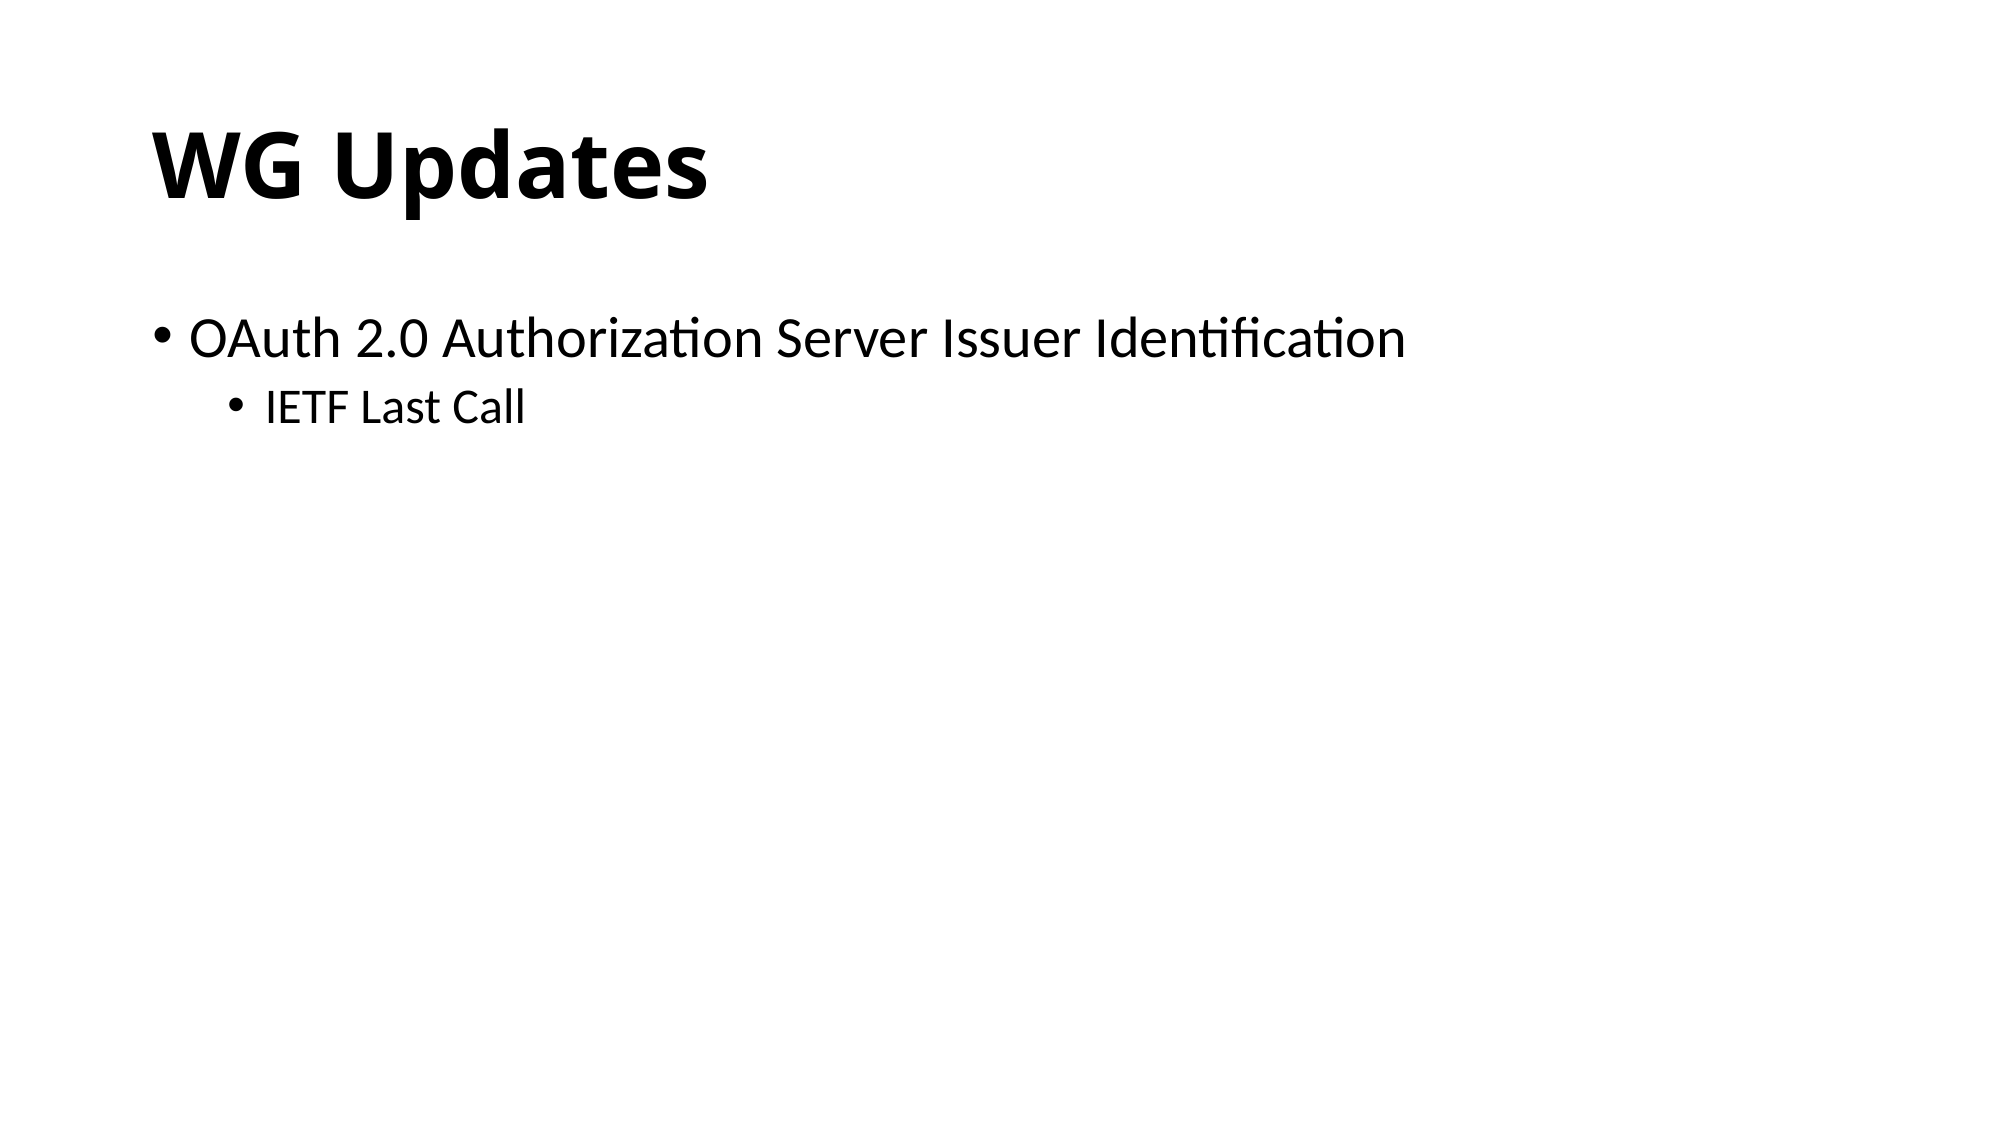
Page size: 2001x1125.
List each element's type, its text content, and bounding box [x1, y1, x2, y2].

list OAuth 2.0 Authorization Server Issuer Identification IETF Last Call [137, 299, 1863, 1014]
title WG Updates [137, 59, 1863, 278]
